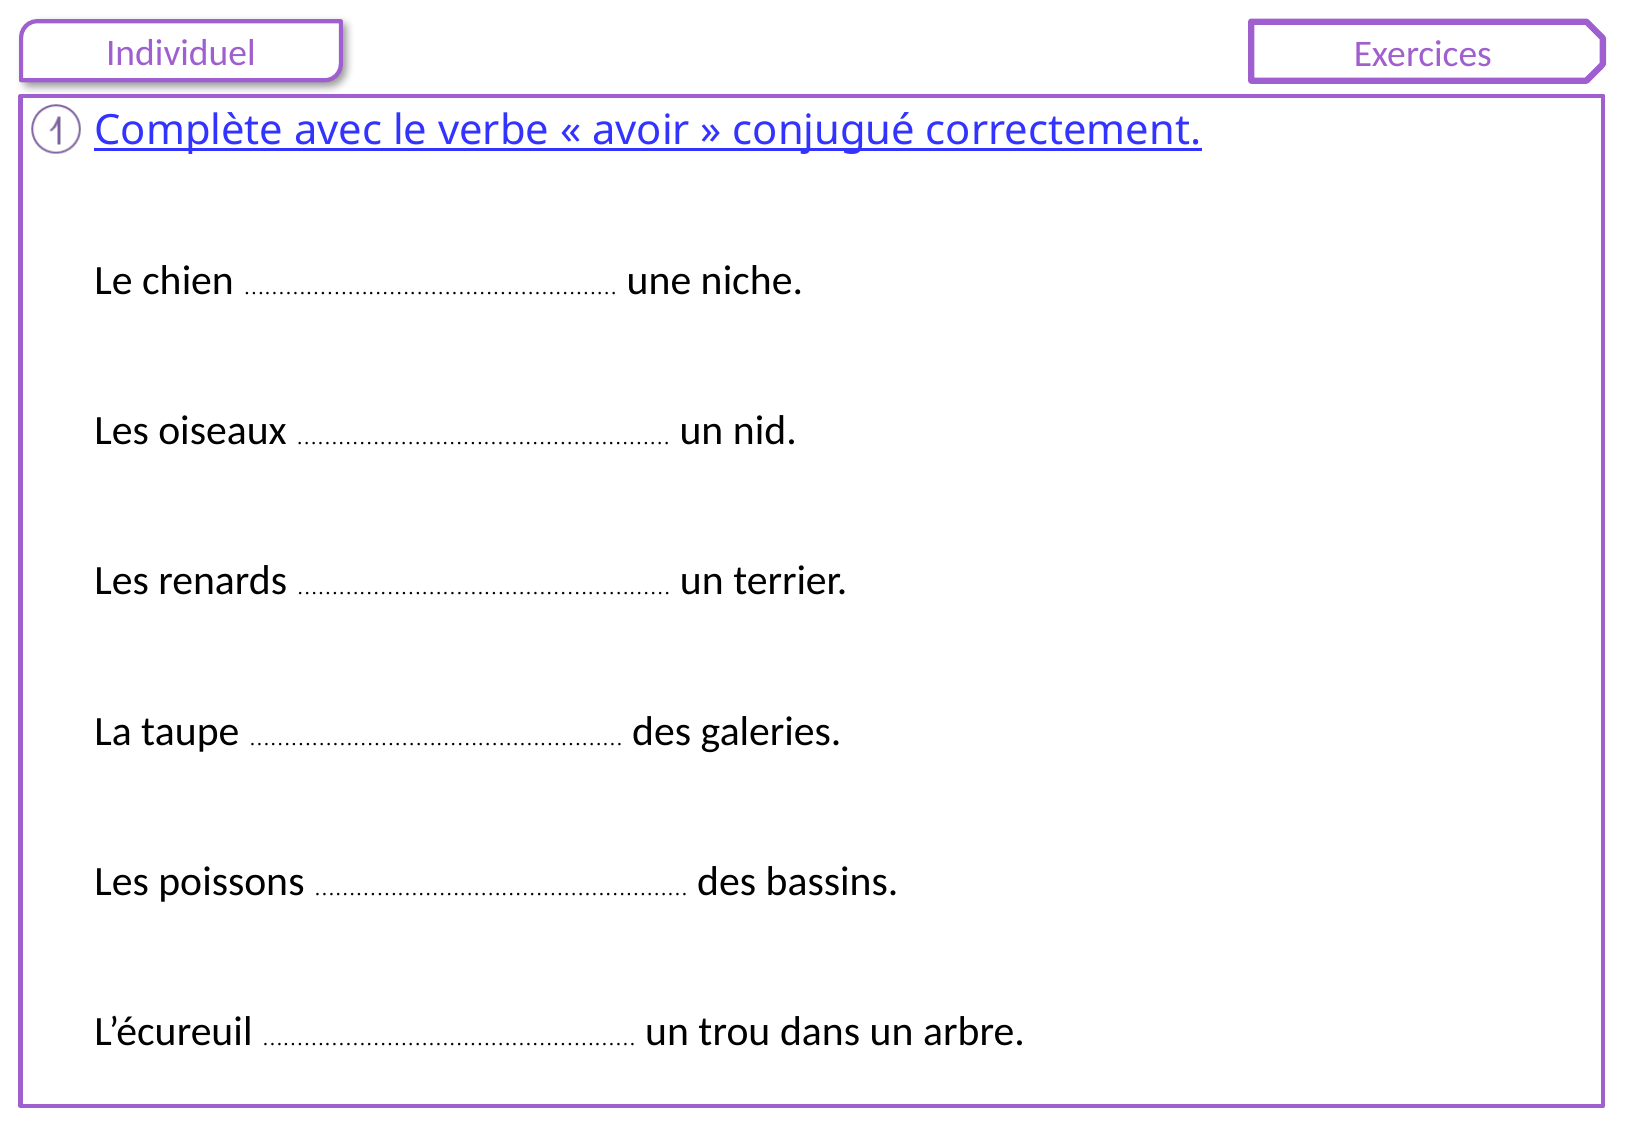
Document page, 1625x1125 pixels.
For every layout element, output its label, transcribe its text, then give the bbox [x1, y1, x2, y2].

picture [20, 95, 98, 193]
list Complète avec le verbe « avoir » conjugué correctement. Le chien ……………………………………………… une niche. Les oiseaux ……………………………………………… un nid. Les renards ……………………………………………… un terrier. La taupe ……………………………………………… des galeries. Les poissons ……………………………………………… des bassins. L’écureuil ……………………………………………… un trou dans un arbre. [18, 94, 1605, 1108]
